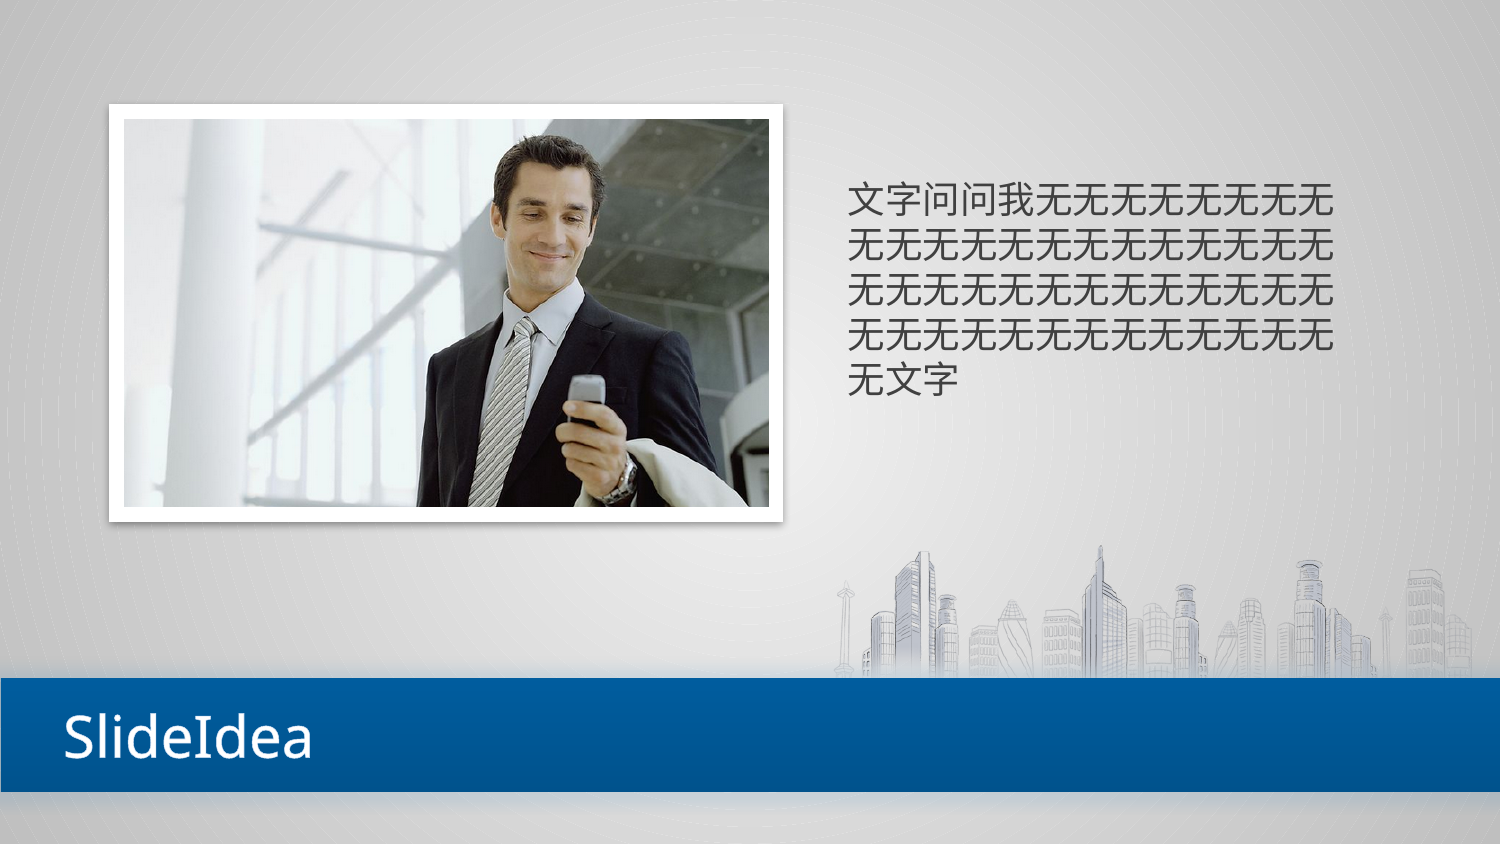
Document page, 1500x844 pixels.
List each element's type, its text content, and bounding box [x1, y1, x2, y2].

picture [123, 118, 769, 508]
picture [787, 522, 1500, 714]
text_box [0, 676, 1500, 794]
text_box SlideIdea [48, 692, 330, 777]
text_box 文字问问我无无无无无无无无无无无无无无无无无无无无无无无无无无无无无无无无无无无无无无无无无无无无无无无无文字 [832, 168, 1366, 409]
